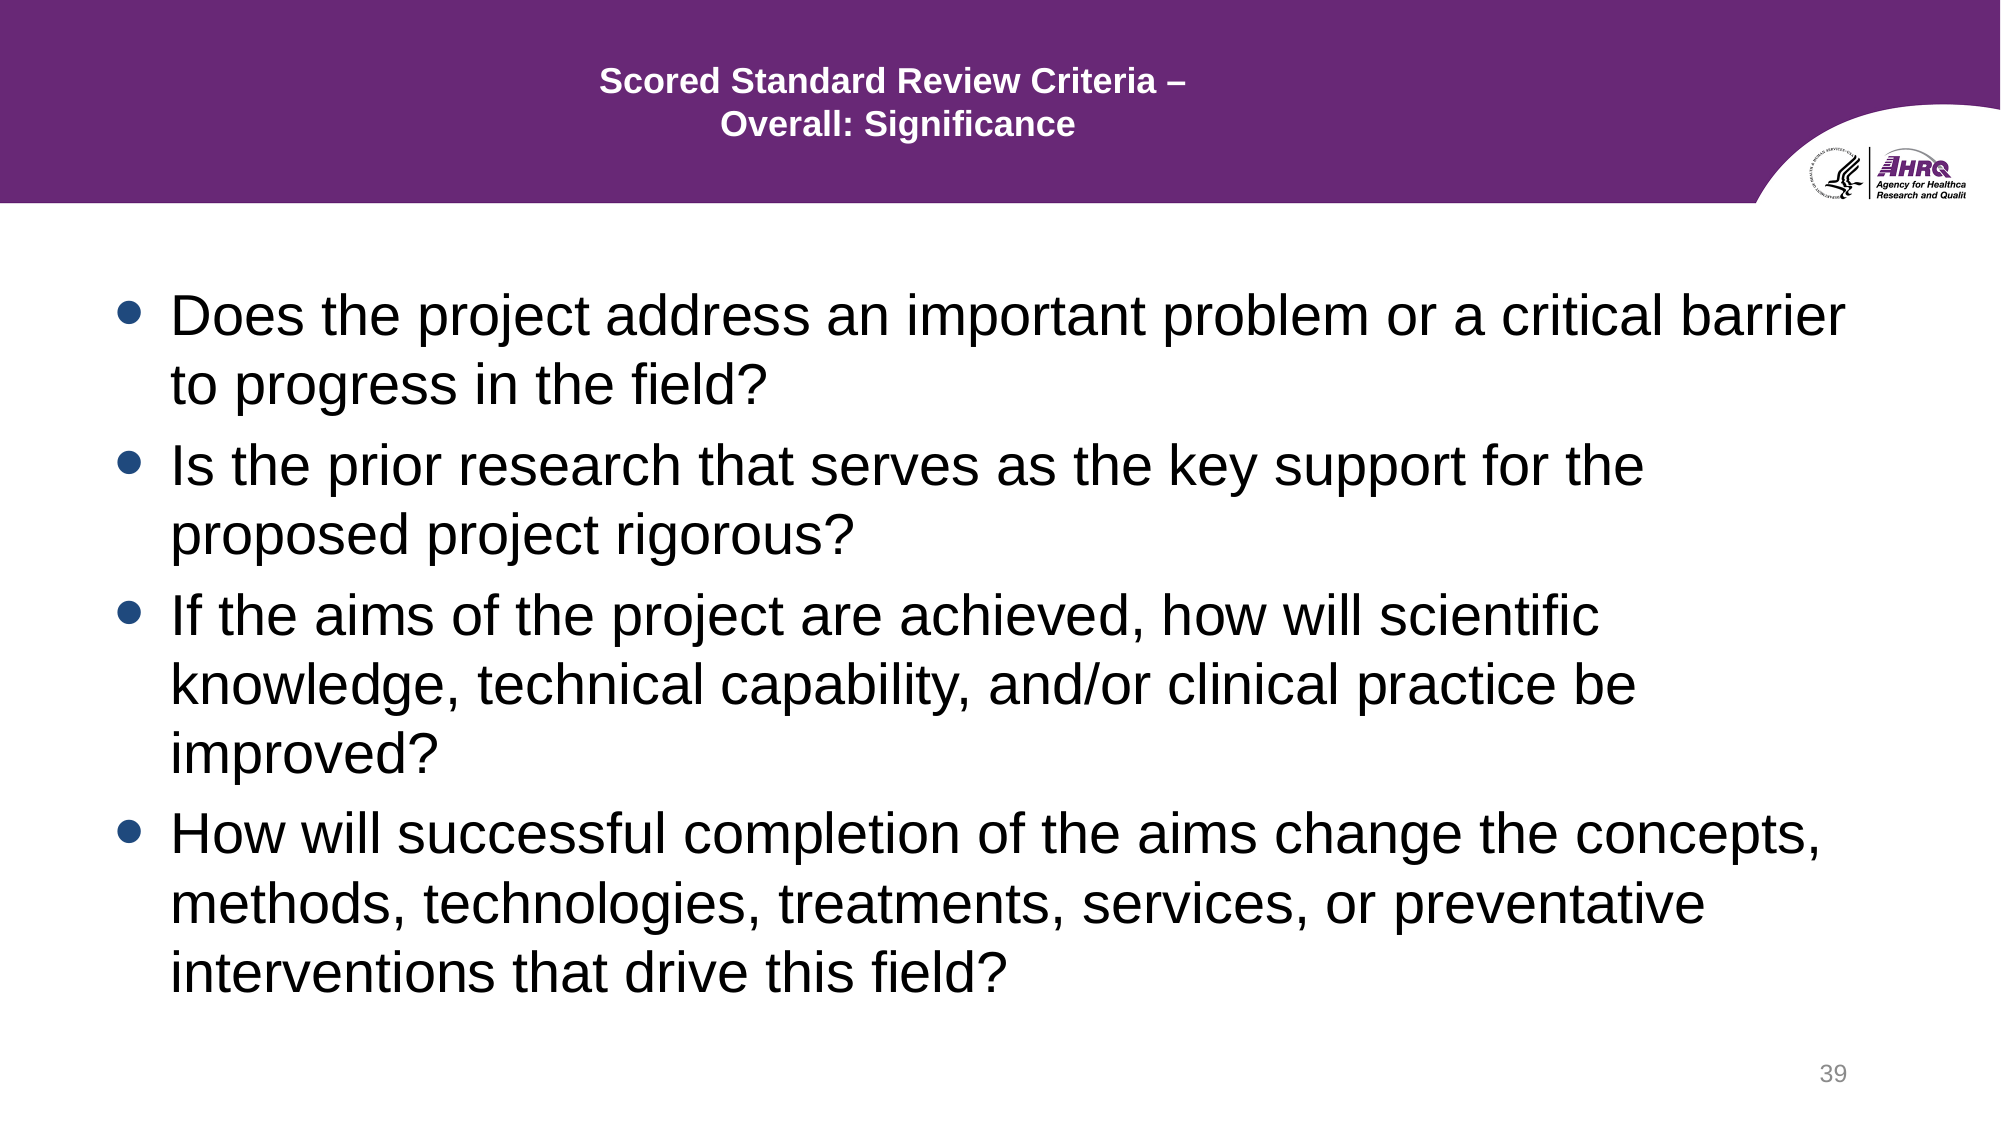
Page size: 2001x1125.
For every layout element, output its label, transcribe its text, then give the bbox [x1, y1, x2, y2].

title Scored Standard Review Criteria – Overall: Significance [71, 50, 1725, 152]
picture [0, 0, 2001, 1125]
slide_number 39 [1412, 1042, 1863, 1103]
list Does the project address an important problem or a critical barrier to progress in the field? Is the prior research that serves as the key support for the proposed project rigorous? If the aims of the project are achieved, how will scientific knowledge, technical capability, and/or clinical practice be improved? How will successful completion of the aims change the concepts, methods, technologies, treatments, services, or preventative interventions that drive this field? [99, 270, 1900, 1013]
